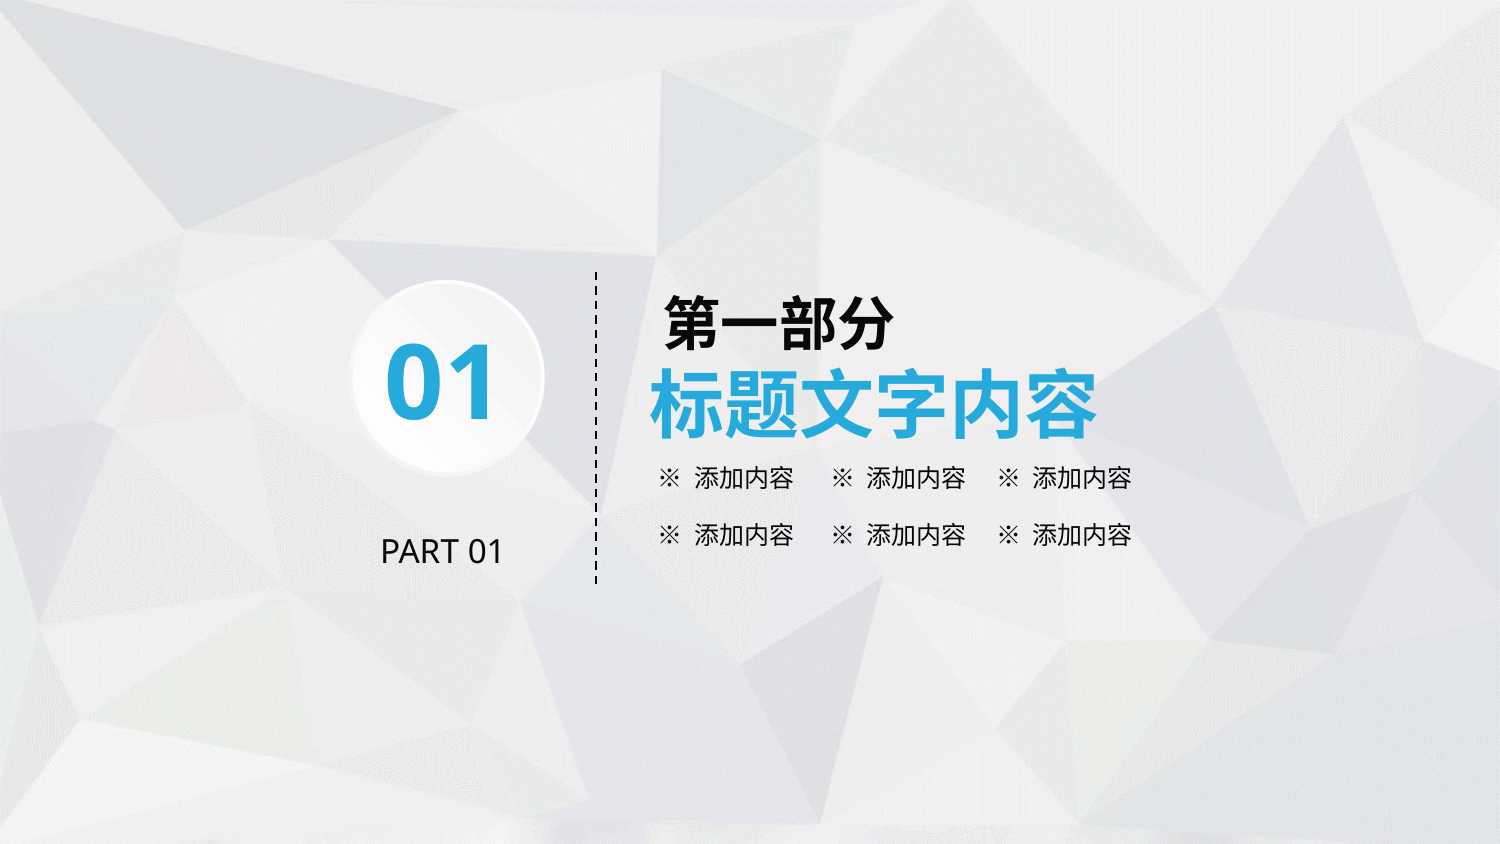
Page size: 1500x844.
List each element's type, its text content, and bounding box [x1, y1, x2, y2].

text_box ※ 添加内容 [986, 457, 1155, 498]
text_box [348, 279, 545, 477]
text_box 第一部分 标题文字内容 [634, 280, 1114, 455]
text_box ※ 添加内容 [986, 514, 1148, 555]
text_box ※ 添加内容 [820, 457, 982, 498]
text_box PART 01 [380, 529, 529, 570]
text_box ※ 添加内容 [820, 514, 982, 555]
picture [0, 0, 1500, 844]
text_box ※ 添加内容 [647, 514, 810, 555]
text_box ※ 添加内容 [647, 457, 817, 498]
